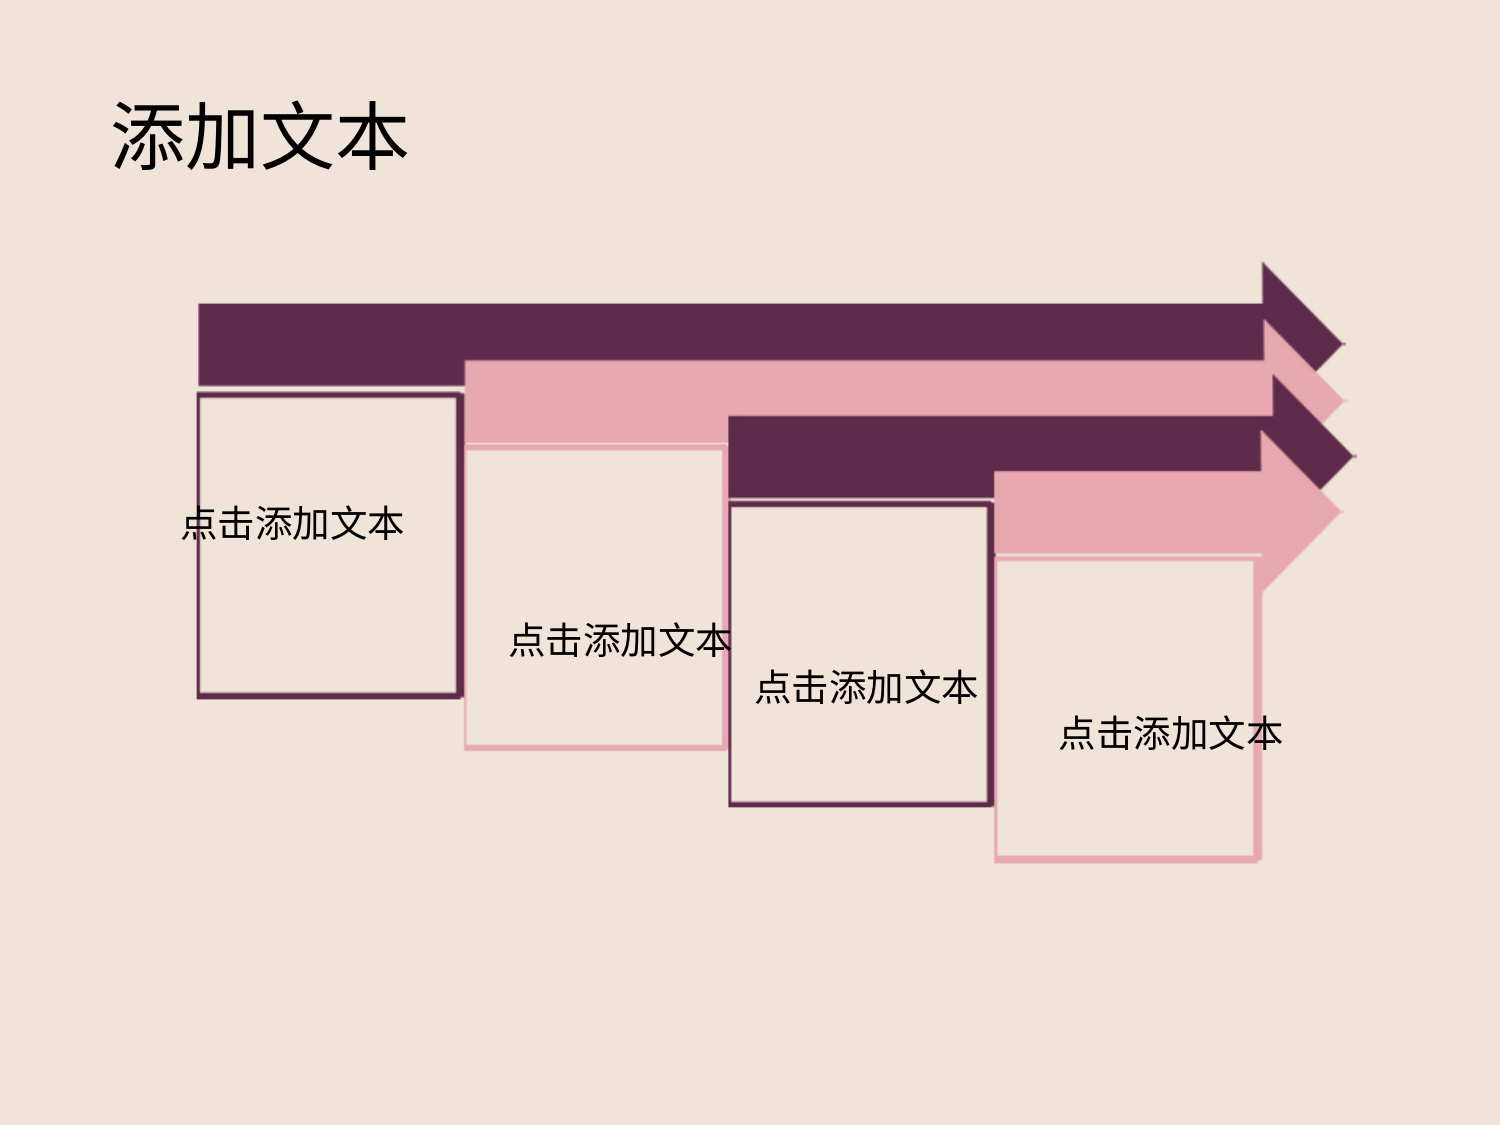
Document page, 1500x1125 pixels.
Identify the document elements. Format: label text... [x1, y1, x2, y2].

text_box 点击添加文本 [493, 609, 749, 670]
picture [0, 0, 1500, 1125]
text_box 添加文本 [95, 81, 426, 187]
text_box 点击添加文本 [739, 656, 995, 716]
text_box 点击添加文本 [165, 492, 421, 552]
text_box 点击添加文本 [1044, 703, 1299, 763]
